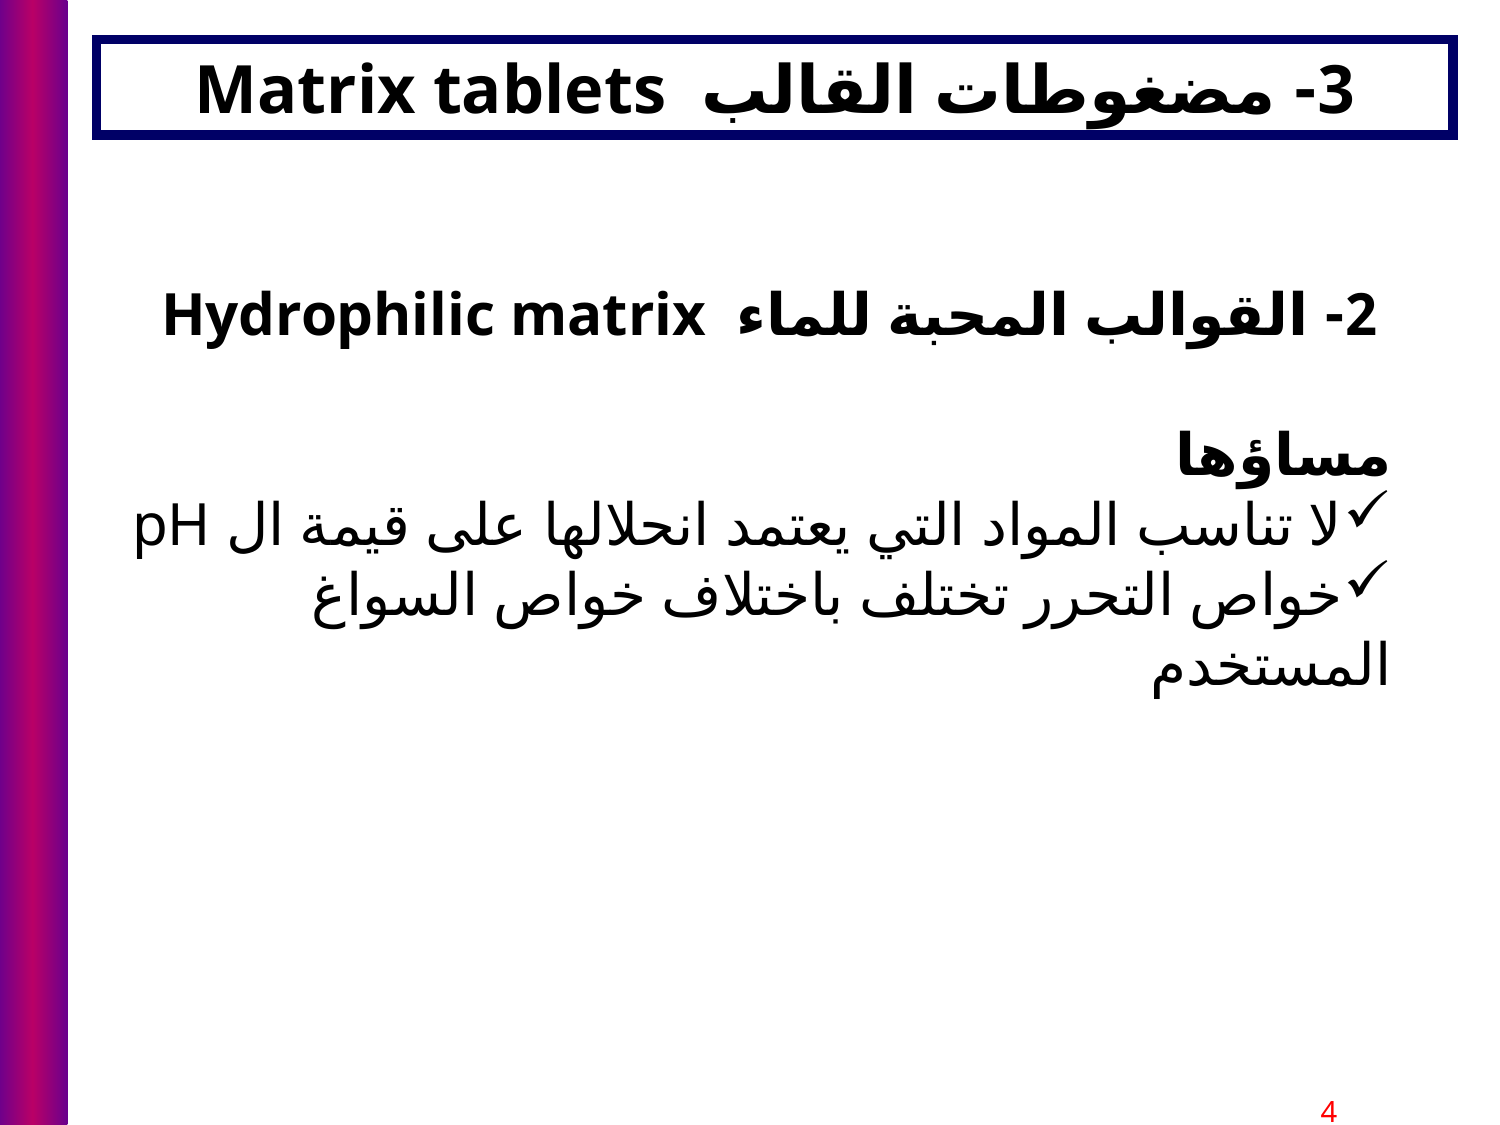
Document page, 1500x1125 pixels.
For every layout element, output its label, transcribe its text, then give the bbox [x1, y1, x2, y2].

text_box 2- القوالب المحبة للماء Hydrophilic matrix مساؤها لا تناسب المواد التي يعتمد انحلالها على قيمة ال pH خواص التحرر تختلف باختلاف خواص السواغ المستخدم [117, 269, 1407, 915]
title 3- مضغوطات القالب Matrix tablets [92, 35, 1458, 140]
